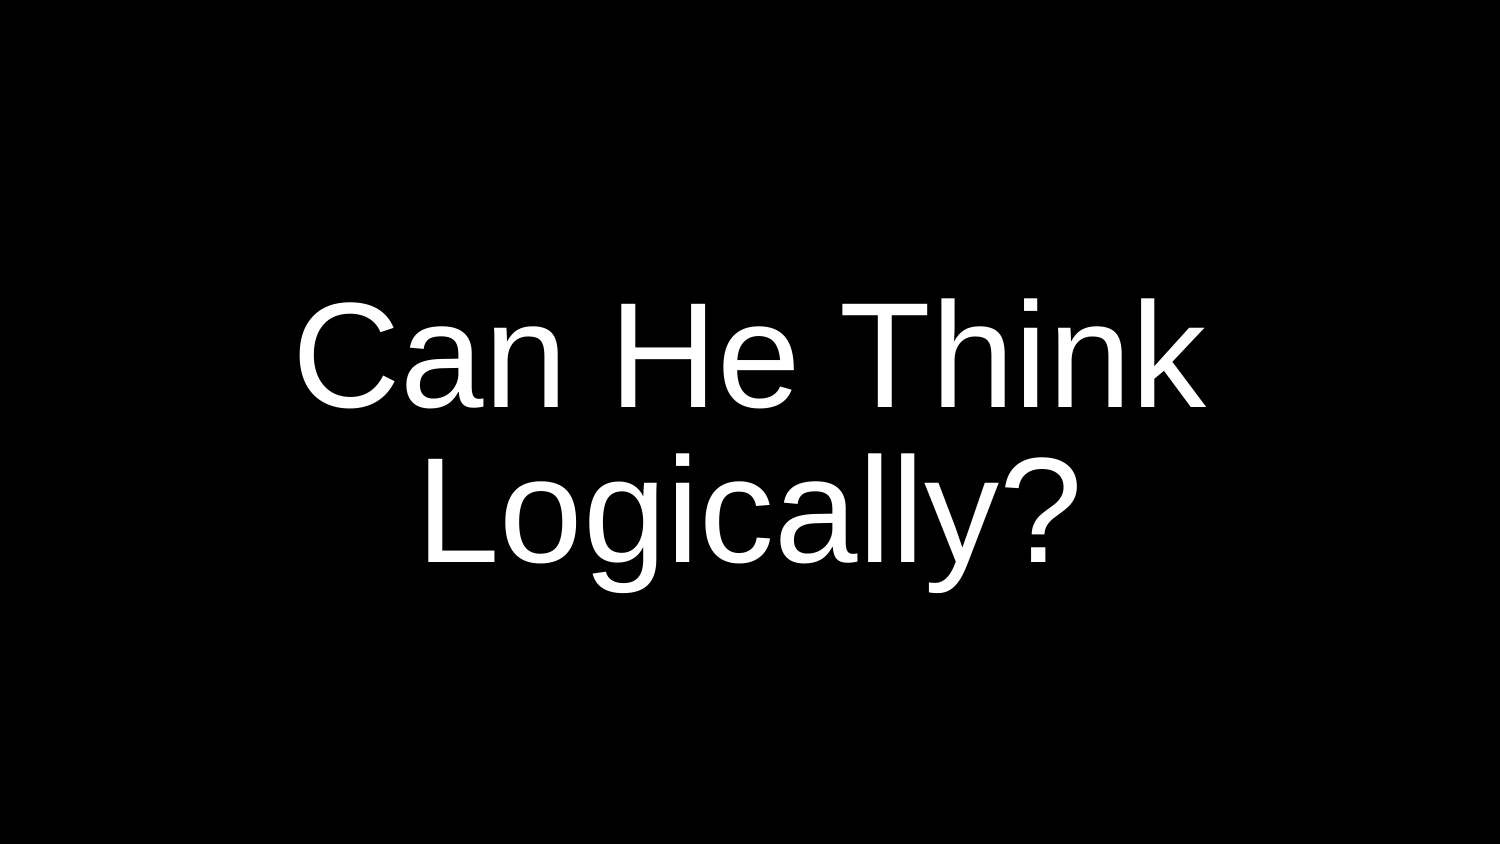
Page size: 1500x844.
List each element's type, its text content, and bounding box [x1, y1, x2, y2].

title Can He Think Logically? [76, 268, 1424, 575]
